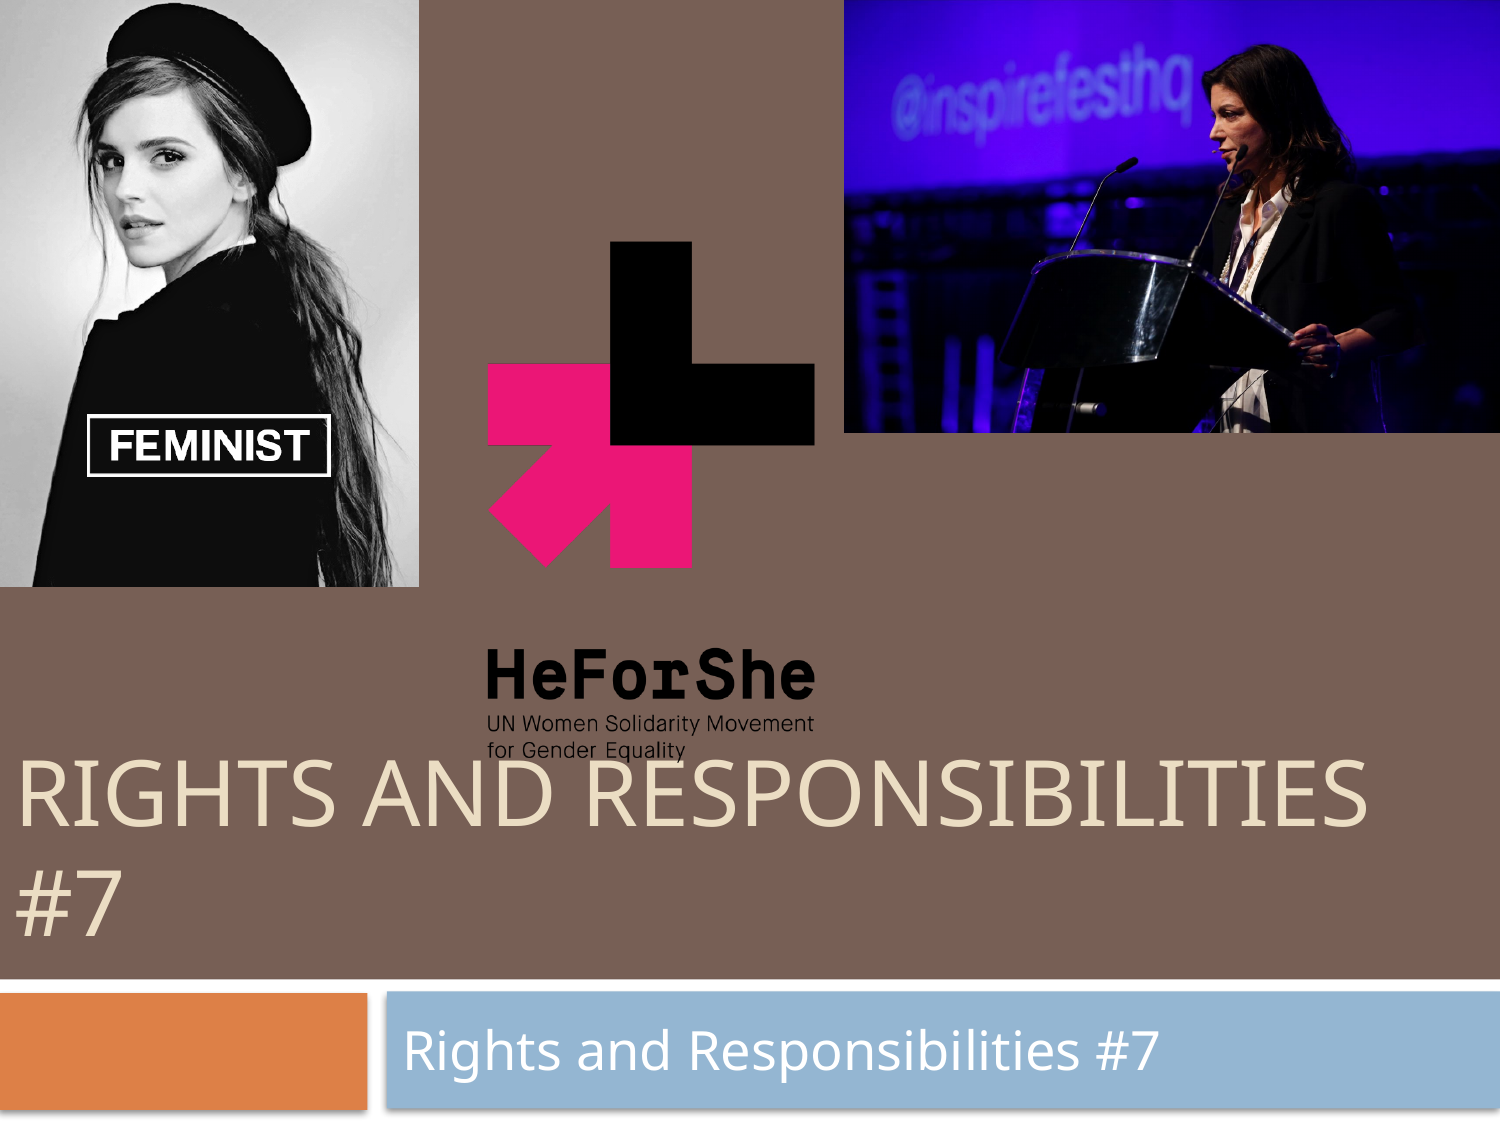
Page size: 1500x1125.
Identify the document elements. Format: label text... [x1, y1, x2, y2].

picture [430, 0, 1500, 811]
picture [0, 0, 419, 587]
subtitle Rights and Responsibilities #7 [387, 992, 1488, 1105]
title Rights and Responsibilities #7 [0, 662, 1450, 963]
